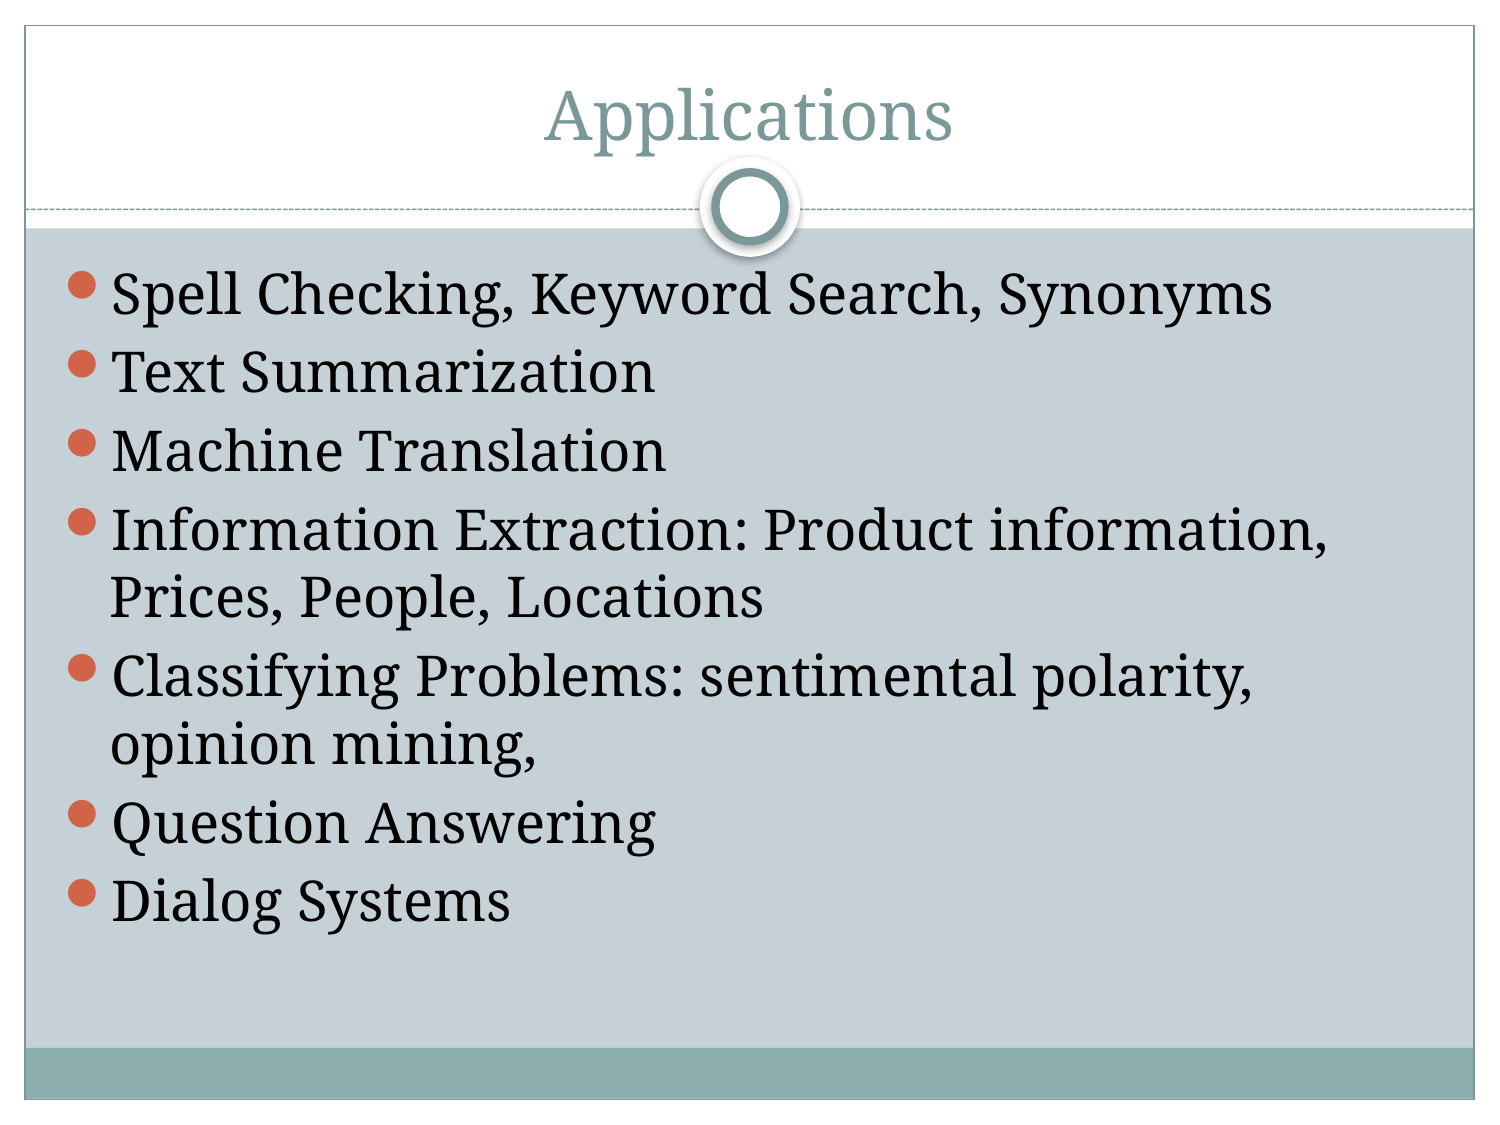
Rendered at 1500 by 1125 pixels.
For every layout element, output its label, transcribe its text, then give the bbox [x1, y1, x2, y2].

title Applications [49, 37, 1450, 162]
list Spell Checking, Keyword Search, Synonyms Text Summarization Machine Translation Information Extraction: Product information, Prices, People, Locations Classifying Problems: sentimental polarity, opinion mining, Question Answering Dialog Systems [49, 250, 1445, 1001]
